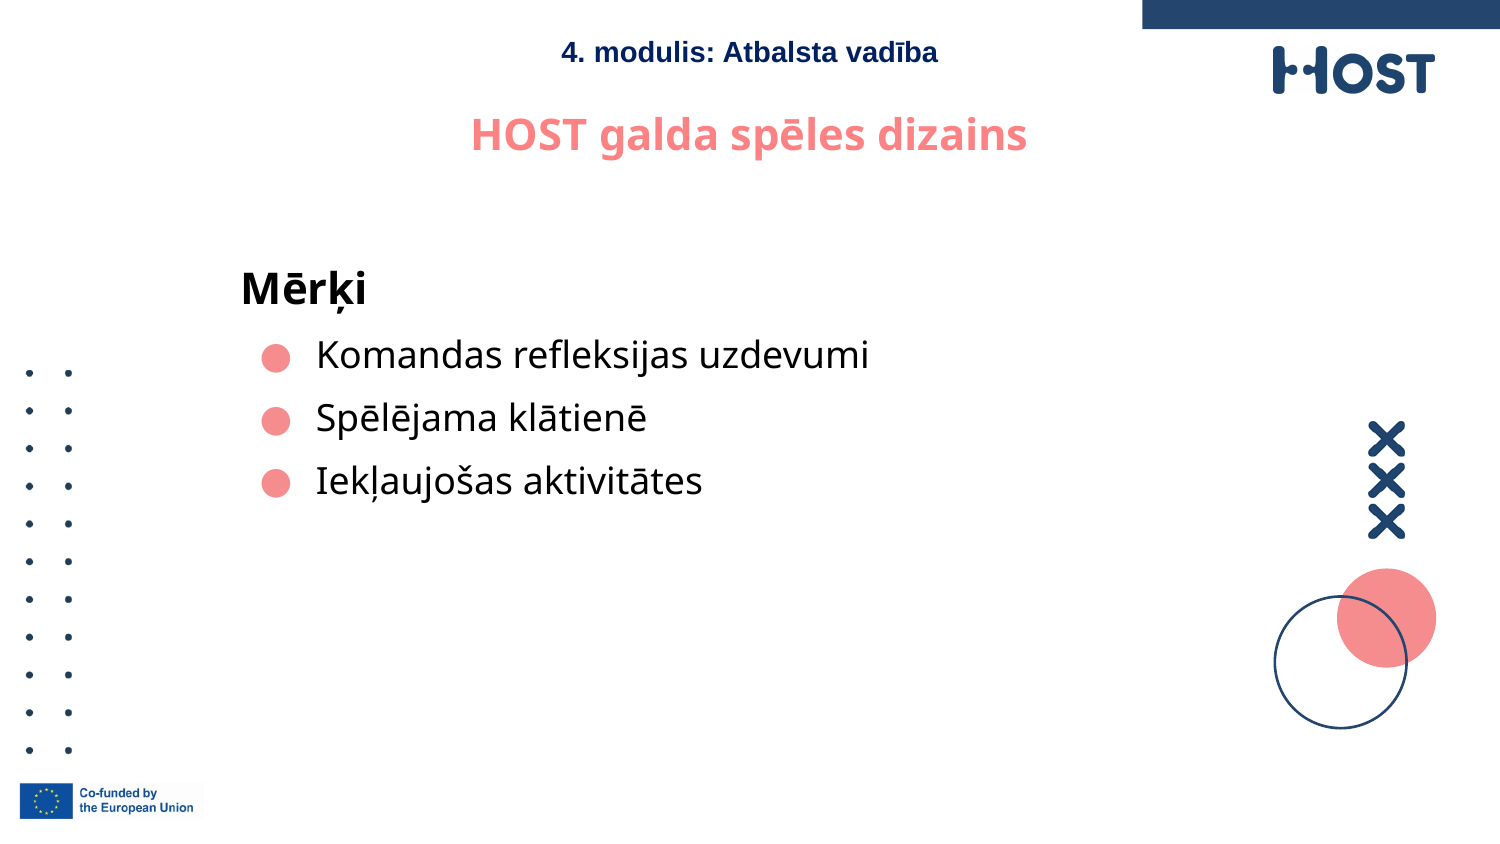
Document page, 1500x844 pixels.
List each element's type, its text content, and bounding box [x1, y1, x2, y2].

title HOST galda spēles dizains [162, 91, 1338, 204]
text_box 4. modulis: Atbalsta vadība [545, 13, 955, 71]
picture [1273, 46, 1435, 94]
picture [1368, 421, 1405, 539]
text_box Mērķi Komandas refleksijas uzdevumi Spēlējama klātienē Iekļaujošas aktivitātes [225, 224, 1275, 630]
picture [0, 370, 204, 820]
